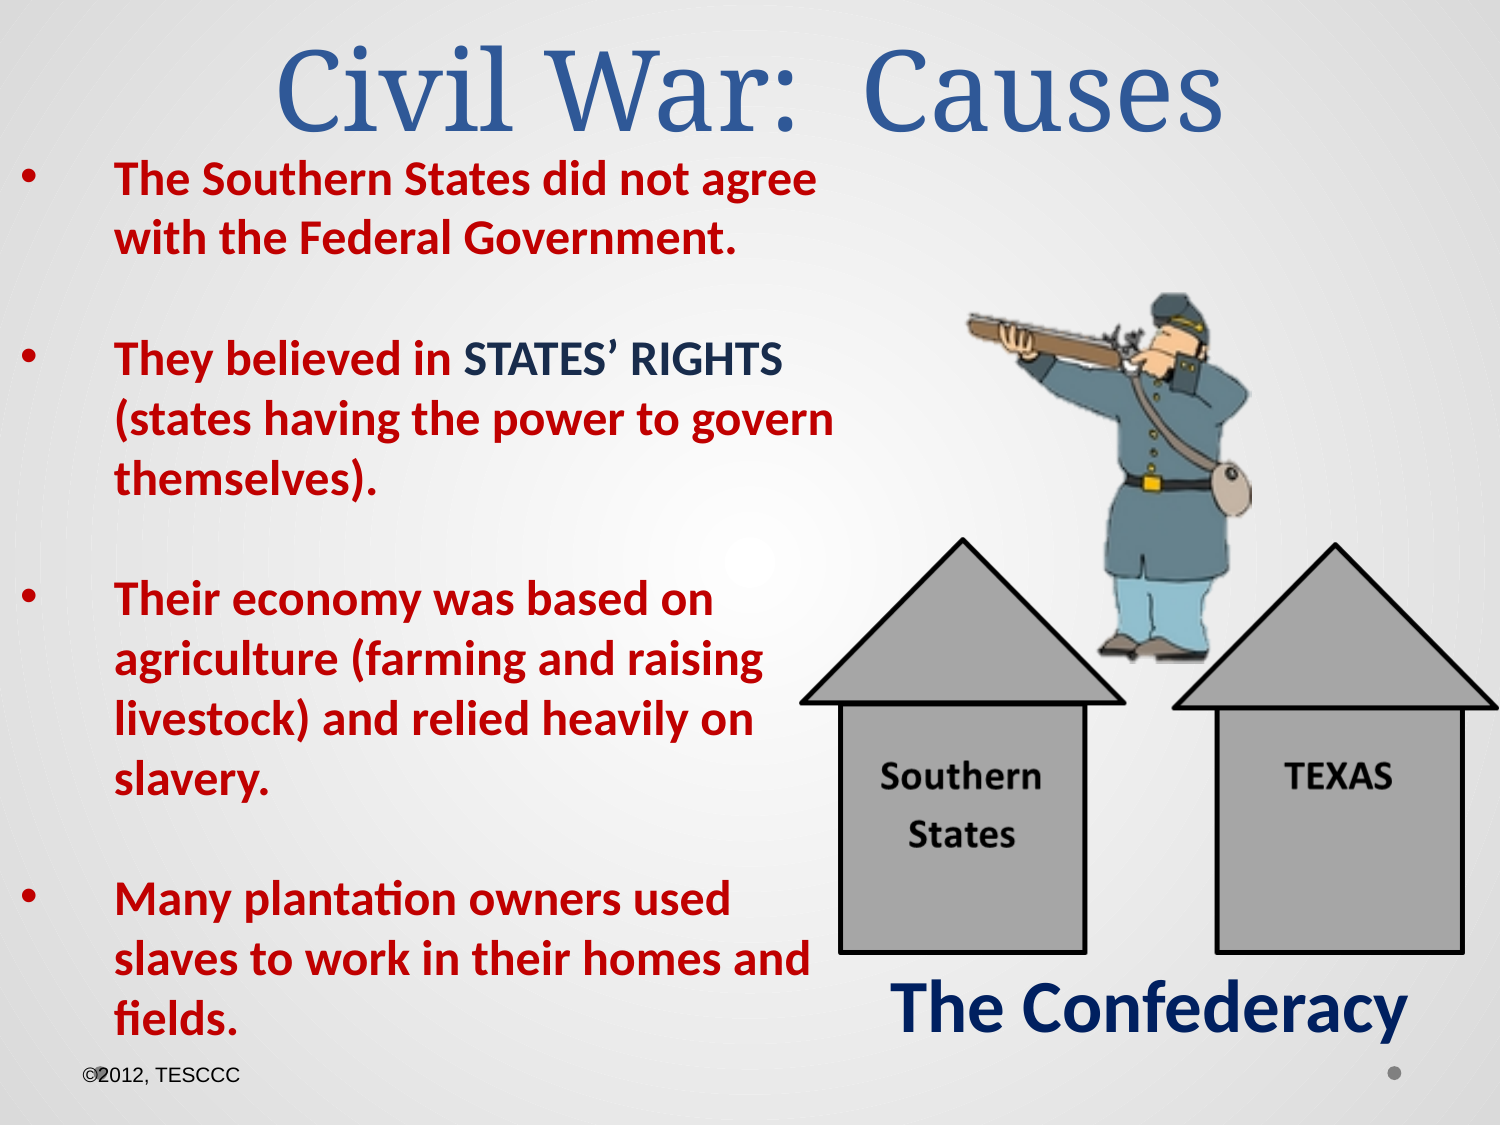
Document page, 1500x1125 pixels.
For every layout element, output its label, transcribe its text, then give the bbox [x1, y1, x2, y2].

picture [799, 292, 1499, 955]
text_box ©2012, TESCCC [67, 1054, 406, 1095]
title Civil War: Causes [75, 0, 1425, 162]
text_box The Southern States did not agree with the Federal Government. They believed in STATES’ RIGHTS (states having the power to govern themselves). Their economy was based on agriculture (farming and raising livestock) and relied heavily on slavery. Many plantation owners used slaves to work in their homes and fields. [5, 137, 875, 1053]
text_box The Confederacy [837, 963, 1463, 1055]
